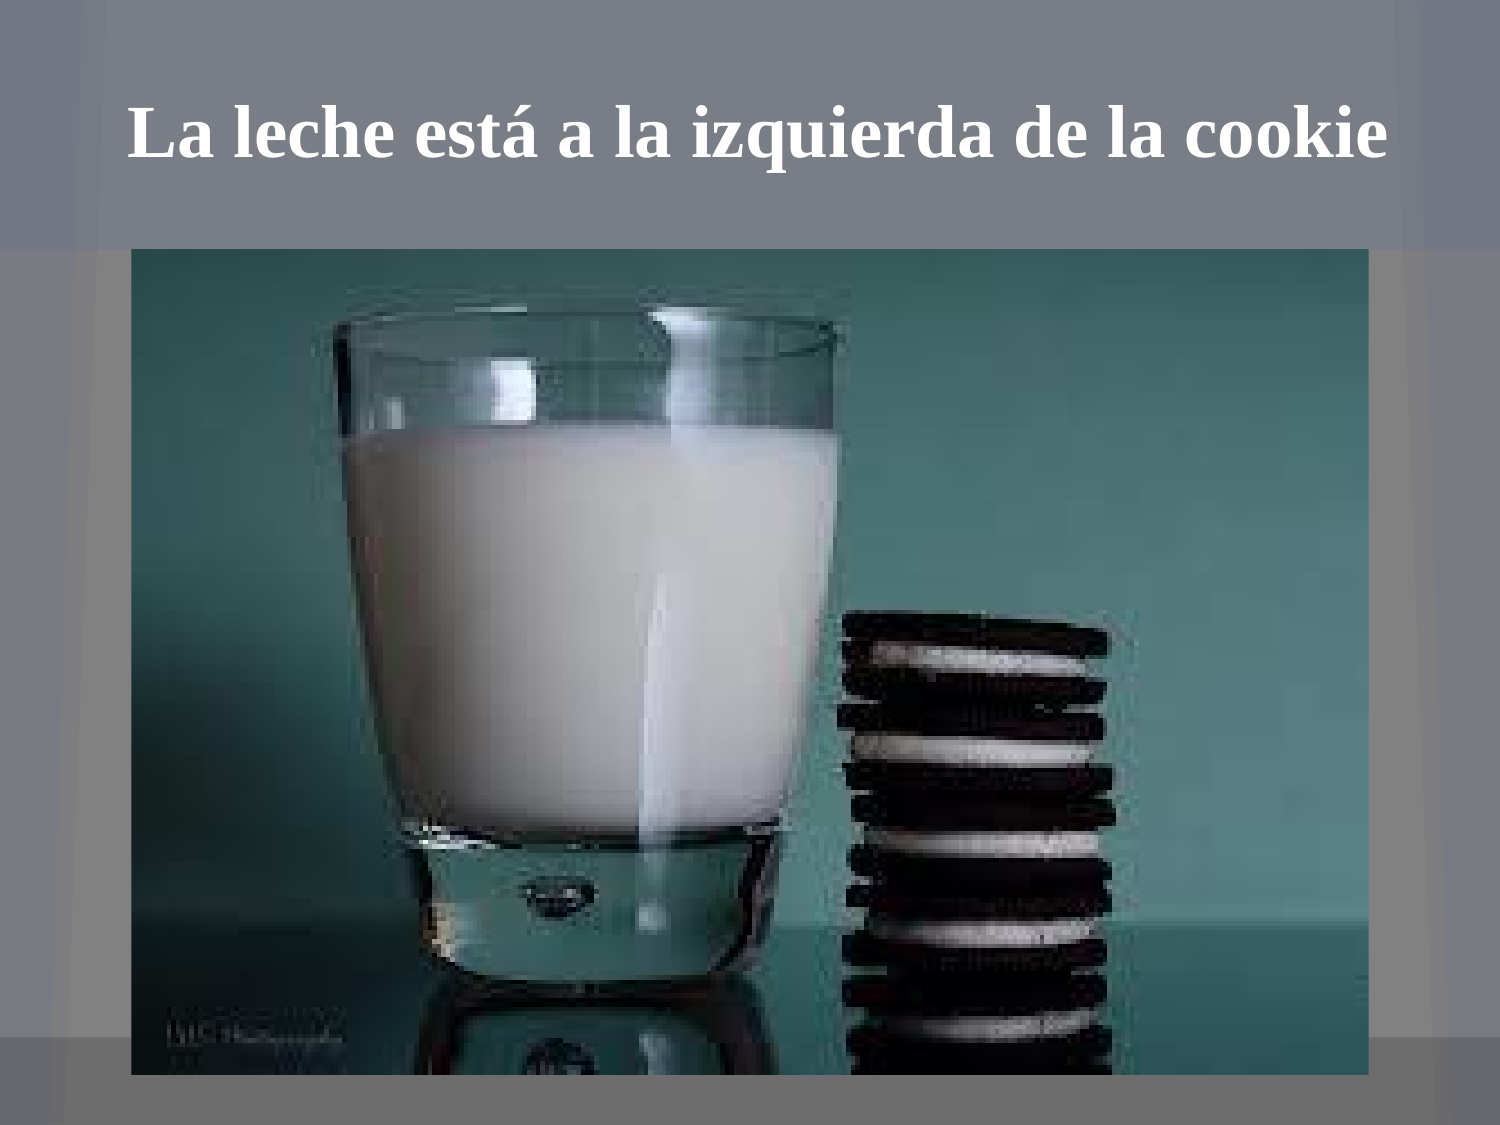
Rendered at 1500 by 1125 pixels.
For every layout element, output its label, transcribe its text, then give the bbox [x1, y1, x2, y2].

text_box [131, 249, 1369, 1075]
title La leche está a la izquierda de la cookie [75, 45, 1425, 188]
